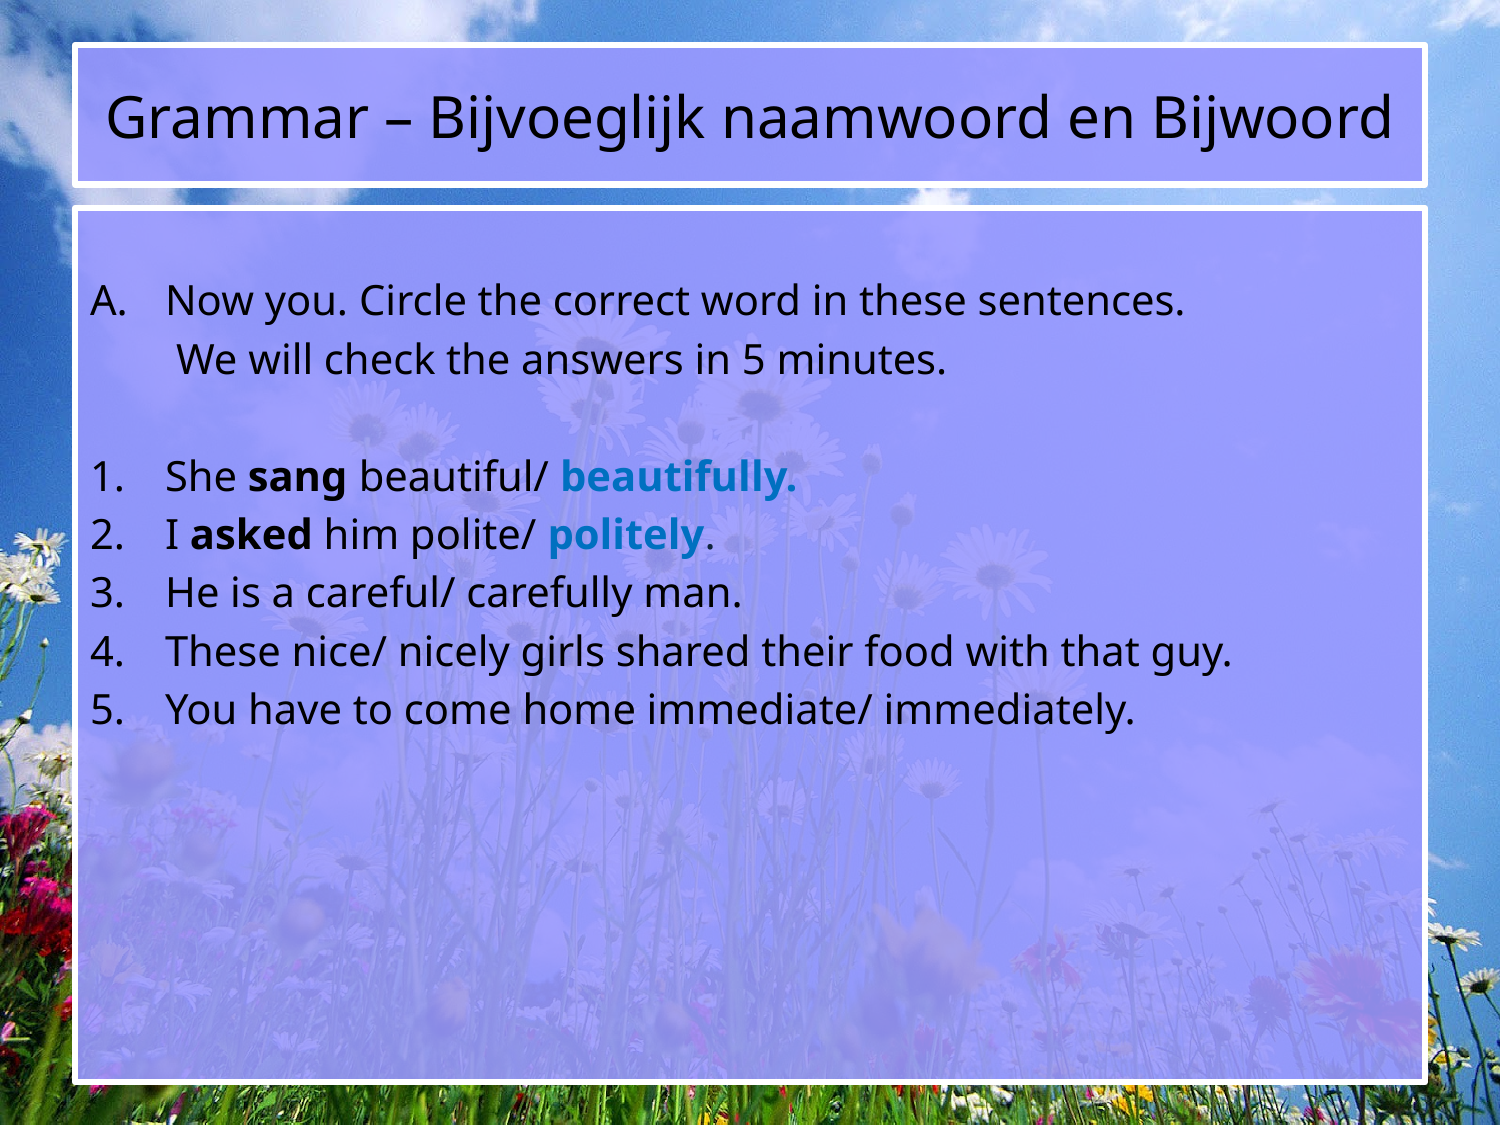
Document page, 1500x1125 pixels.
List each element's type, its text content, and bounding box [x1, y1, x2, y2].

list Now you. Circle the correct word in these sentences. We will check the answers in 5 minutes. She sang beautiful/ beautifully. I asked him polite/ politely. He is a careful/ carefully man. These nice/ nicely girls shared their food with that guy. You have to come home immediate/ immediately. [72, 205, 1428, 1085]
picture [0, 0, 1500, 1125]
title Grammar – Bijvoeglijk naamwoord en Bijwoord [72, 42, 1428, 188]
